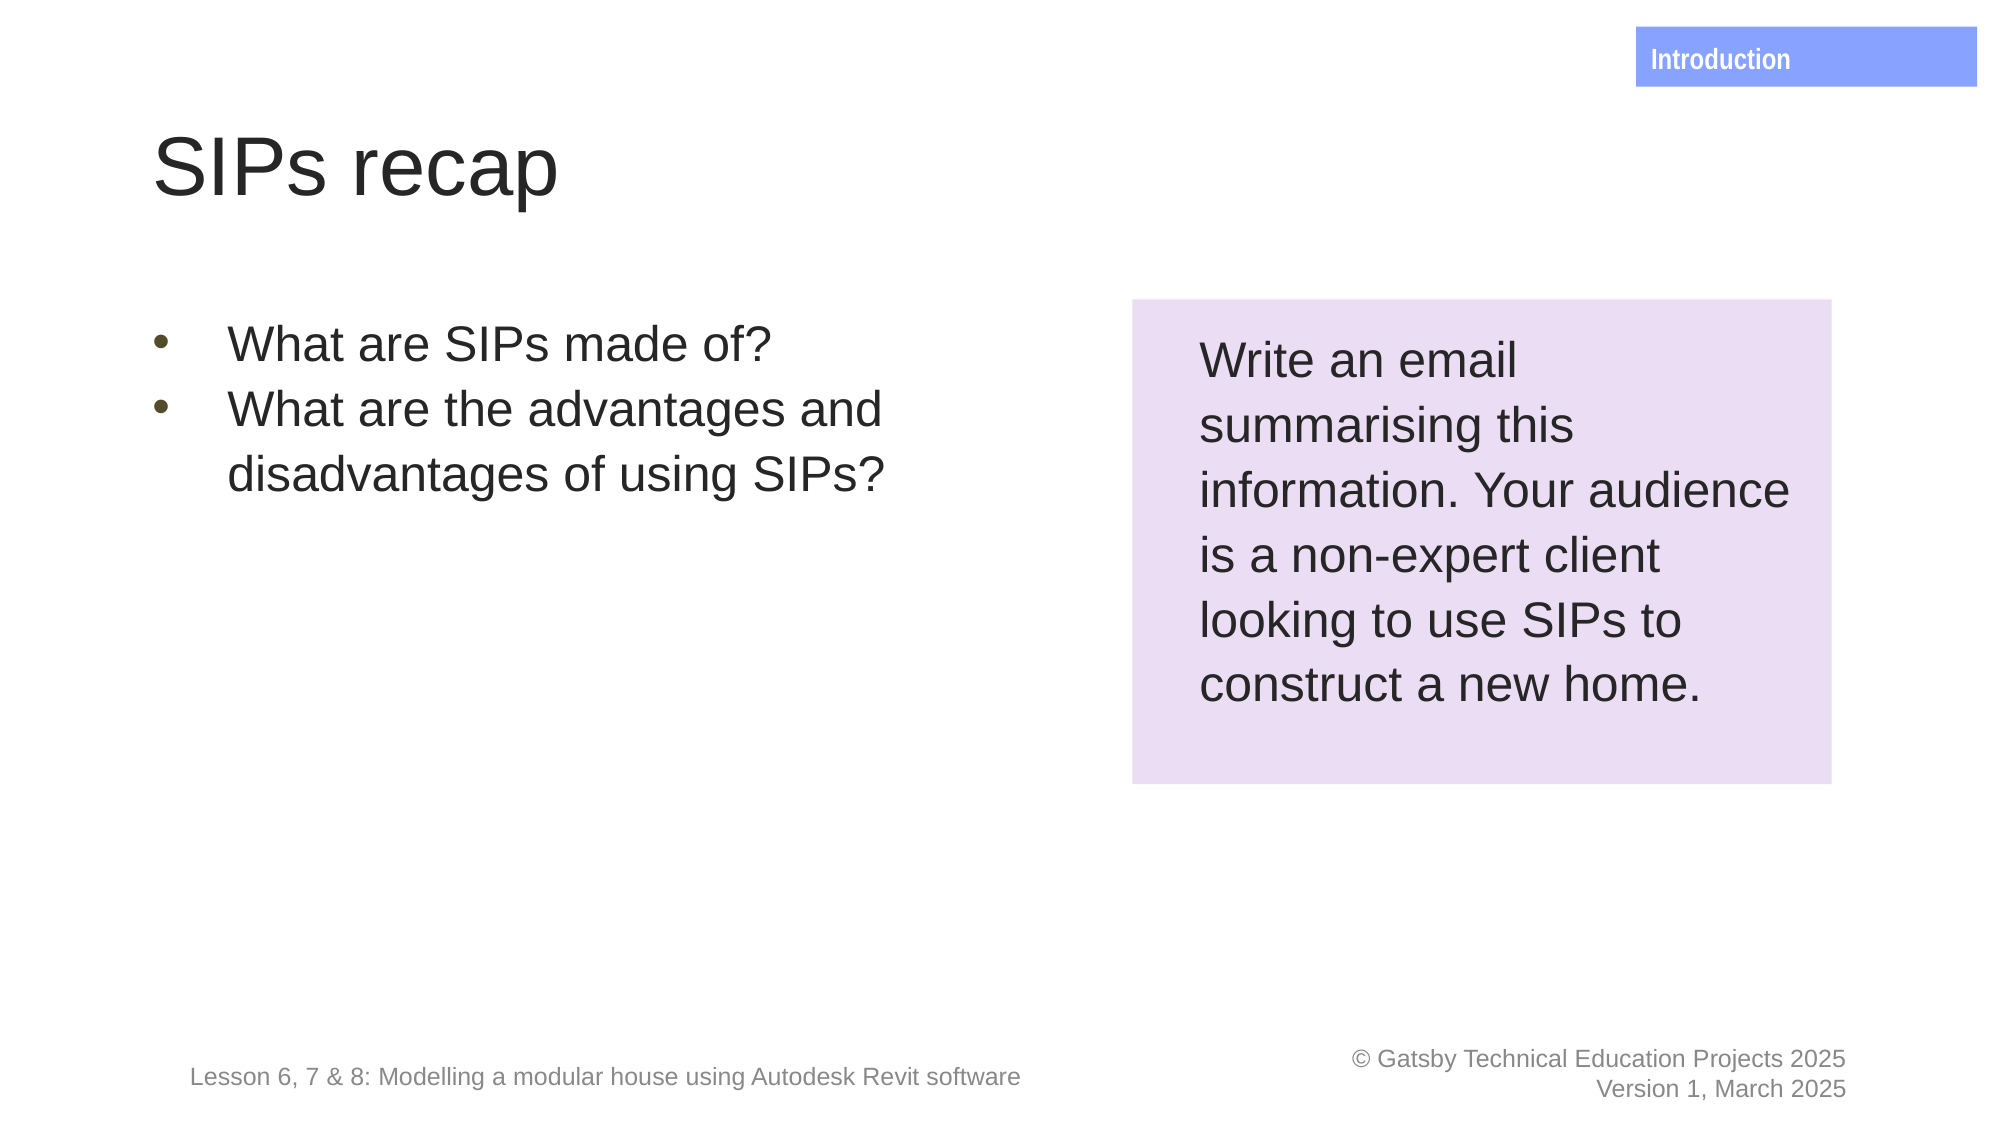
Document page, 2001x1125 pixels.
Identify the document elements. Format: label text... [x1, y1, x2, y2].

title SIPs recap [137, 59, 1863, 278]
list Introduction [1636, 26, 1978, 87]
list What are SIPs made of? What are the advantages and disadvantages of using SIPs? [137, 299, 1188, 1014]
text_box Lesson 6, 7 & 8: Modelling a modular house using Autodesk Revit software [137, 1042, 1142, 1105]
list Write an email summarising this information. Your audience is a non-expert client looking to use SIPs to construct a new home. [1130, 297, 1834, 786]
